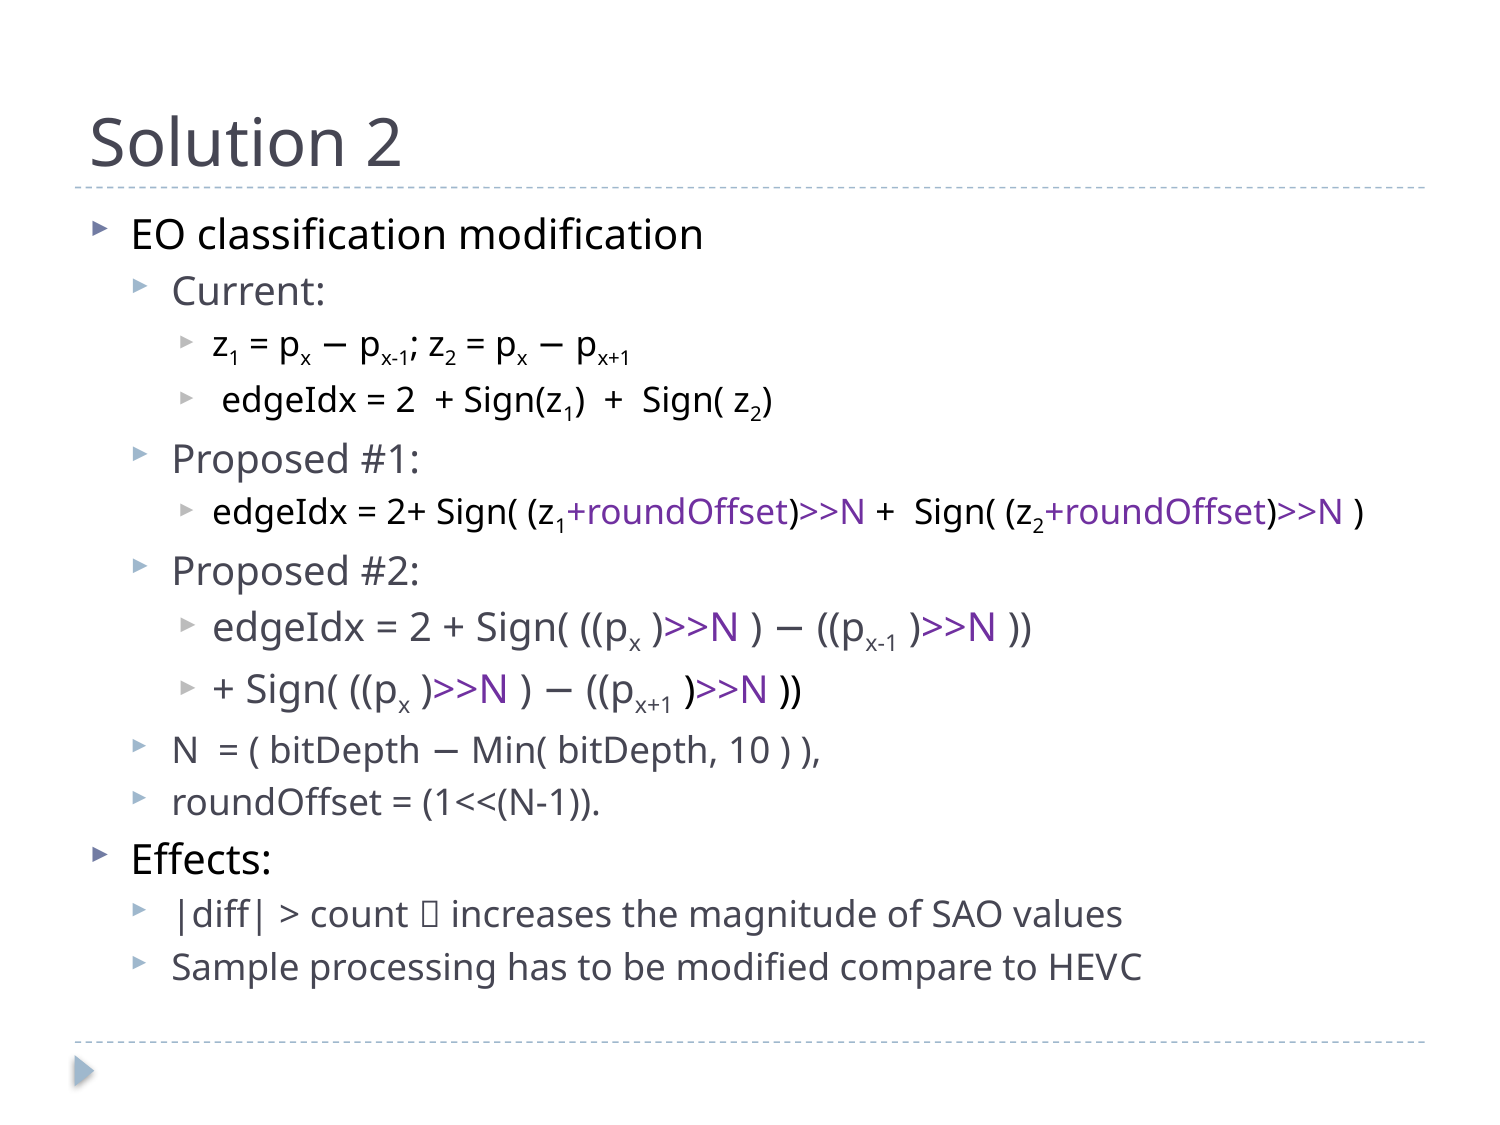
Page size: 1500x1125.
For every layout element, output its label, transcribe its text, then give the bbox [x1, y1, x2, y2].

list EO classification modification Current: z1 = px − px-1; z2 = px − px+1 edgeIdx = 2 + Sign(z1) + Sign( z2) Proposed #1: edgeIdx = 2+ Sign( (z1+roundOffset)>>N + Sign( (z2+roundOffset)>>N ) Proposed #2: edgeIdx = 2 + Sign( ((px )>>N ) − ((px-1 )>>N )) + Sign( ((px )>>N ) − ((px+1 )>>N )) N = ( bitDepth − Min( bitDepth, 10 ) ), roundOffset = (1<<(N-1)). Effects: |diff| > count  increases the magnitude of SAO values Sample processing has to be modified compare to HEVC [75, 200, 1425, 1010]
title Solution 2 [75, 24, 1425, 188]
